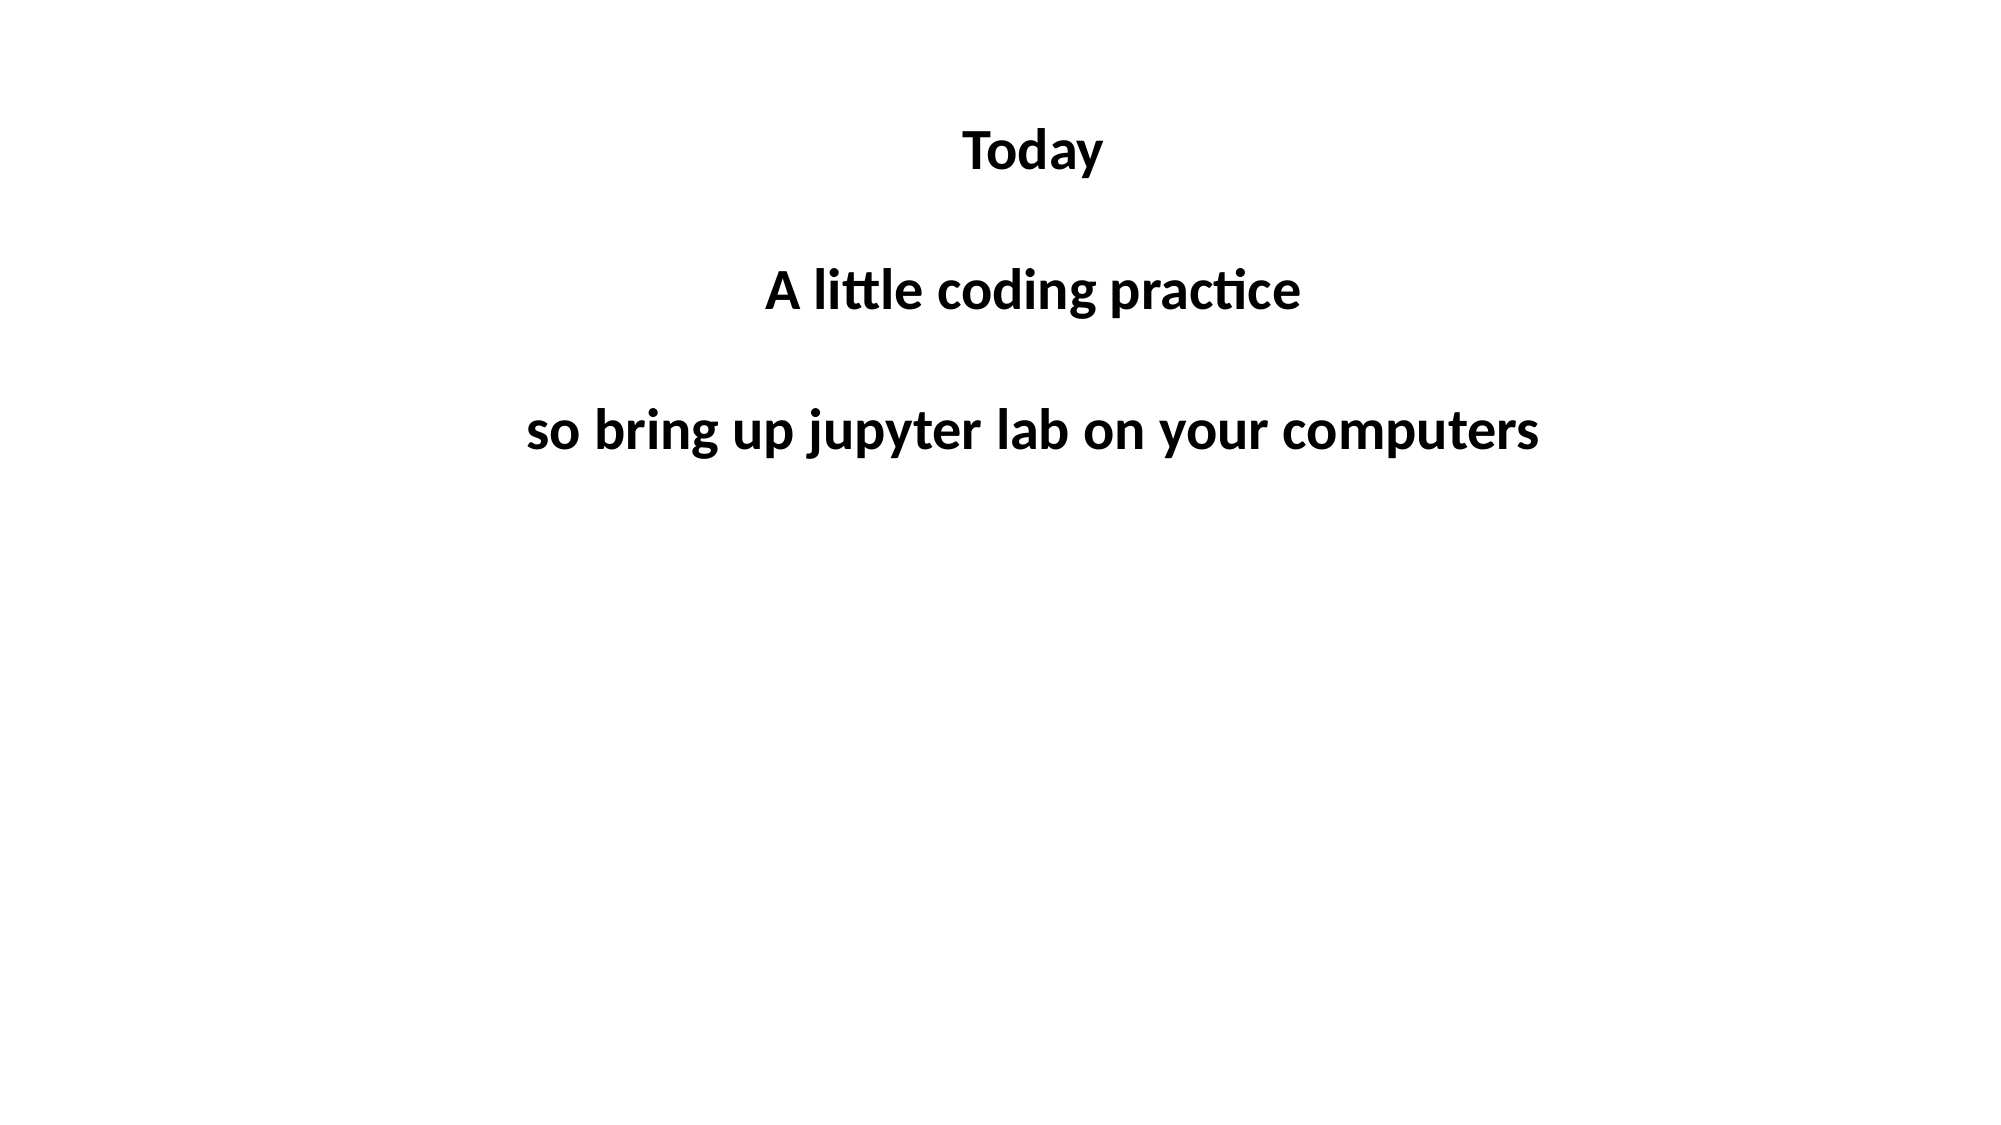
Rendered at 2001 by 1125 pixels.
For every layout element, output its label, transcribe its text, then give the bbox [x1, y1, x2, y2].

text_box Today A little coding practice so bring up jupyter lab on your computers [147, 103, 1919, 539]
